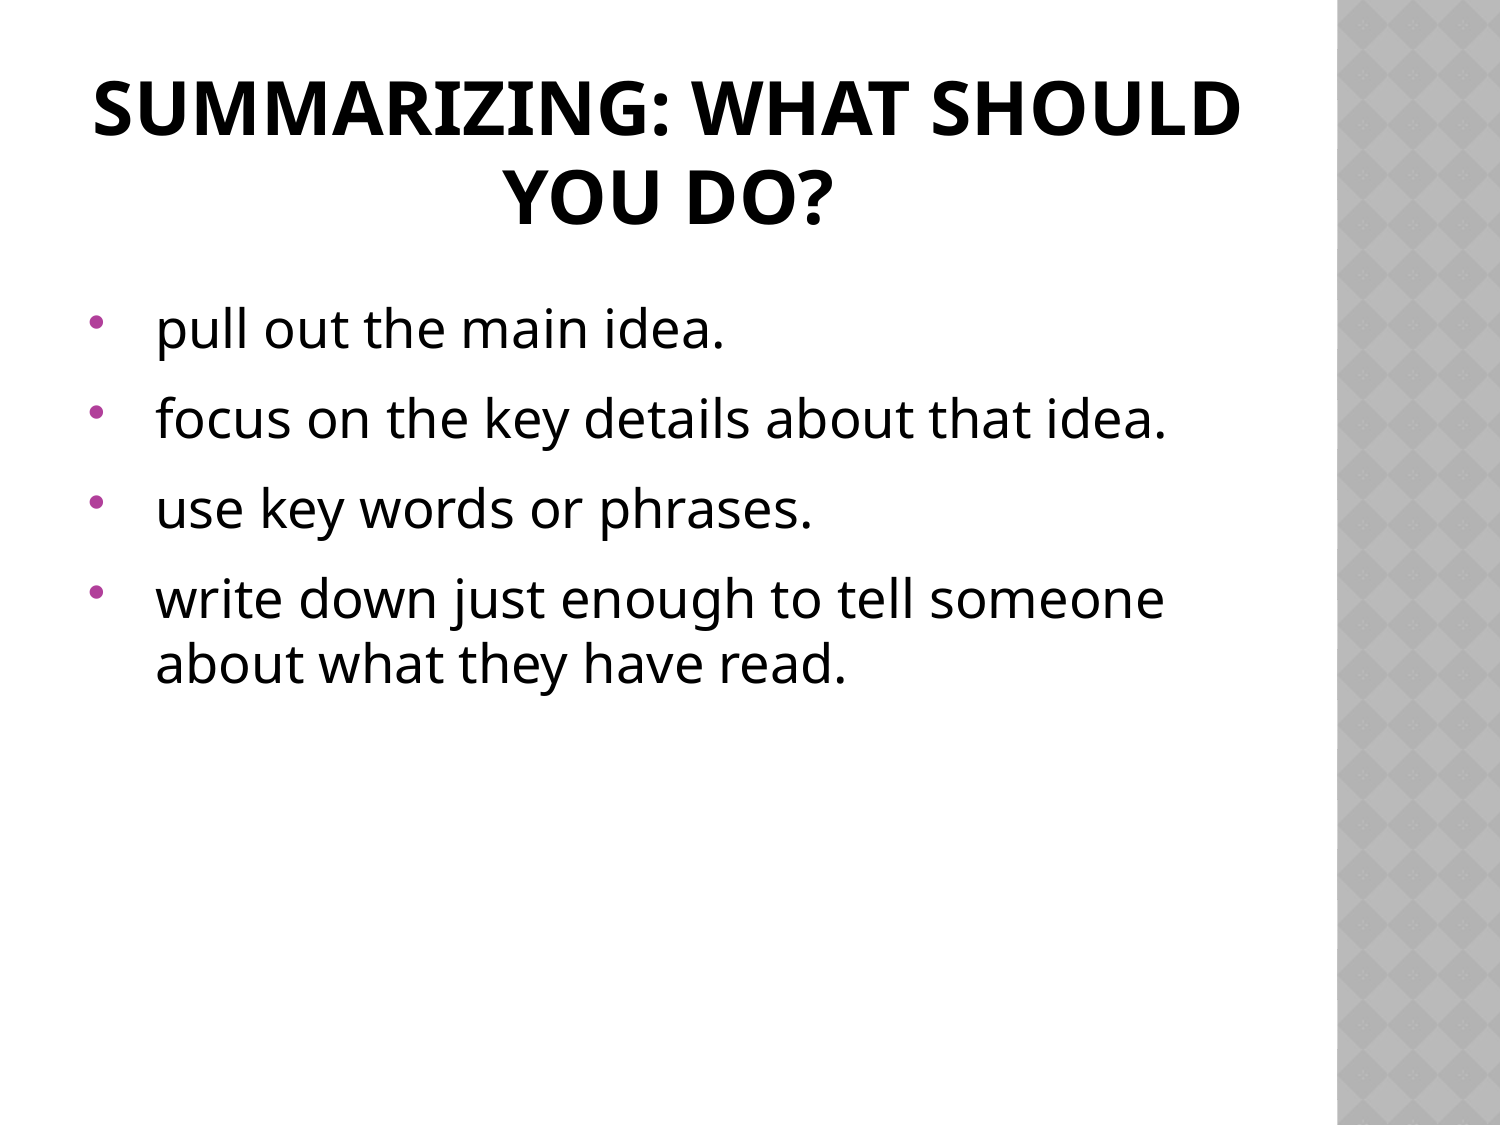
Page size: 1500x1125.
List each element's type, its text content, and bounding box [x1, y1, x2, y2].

title Summarizing: What should YOU DO? [75, 52, 1263, 240]
list pull out the main idea. focus on the key details about that idea. use key words or phrases. write down just enough to tell someone about what they have read. [75, 287, 1263, 811]
